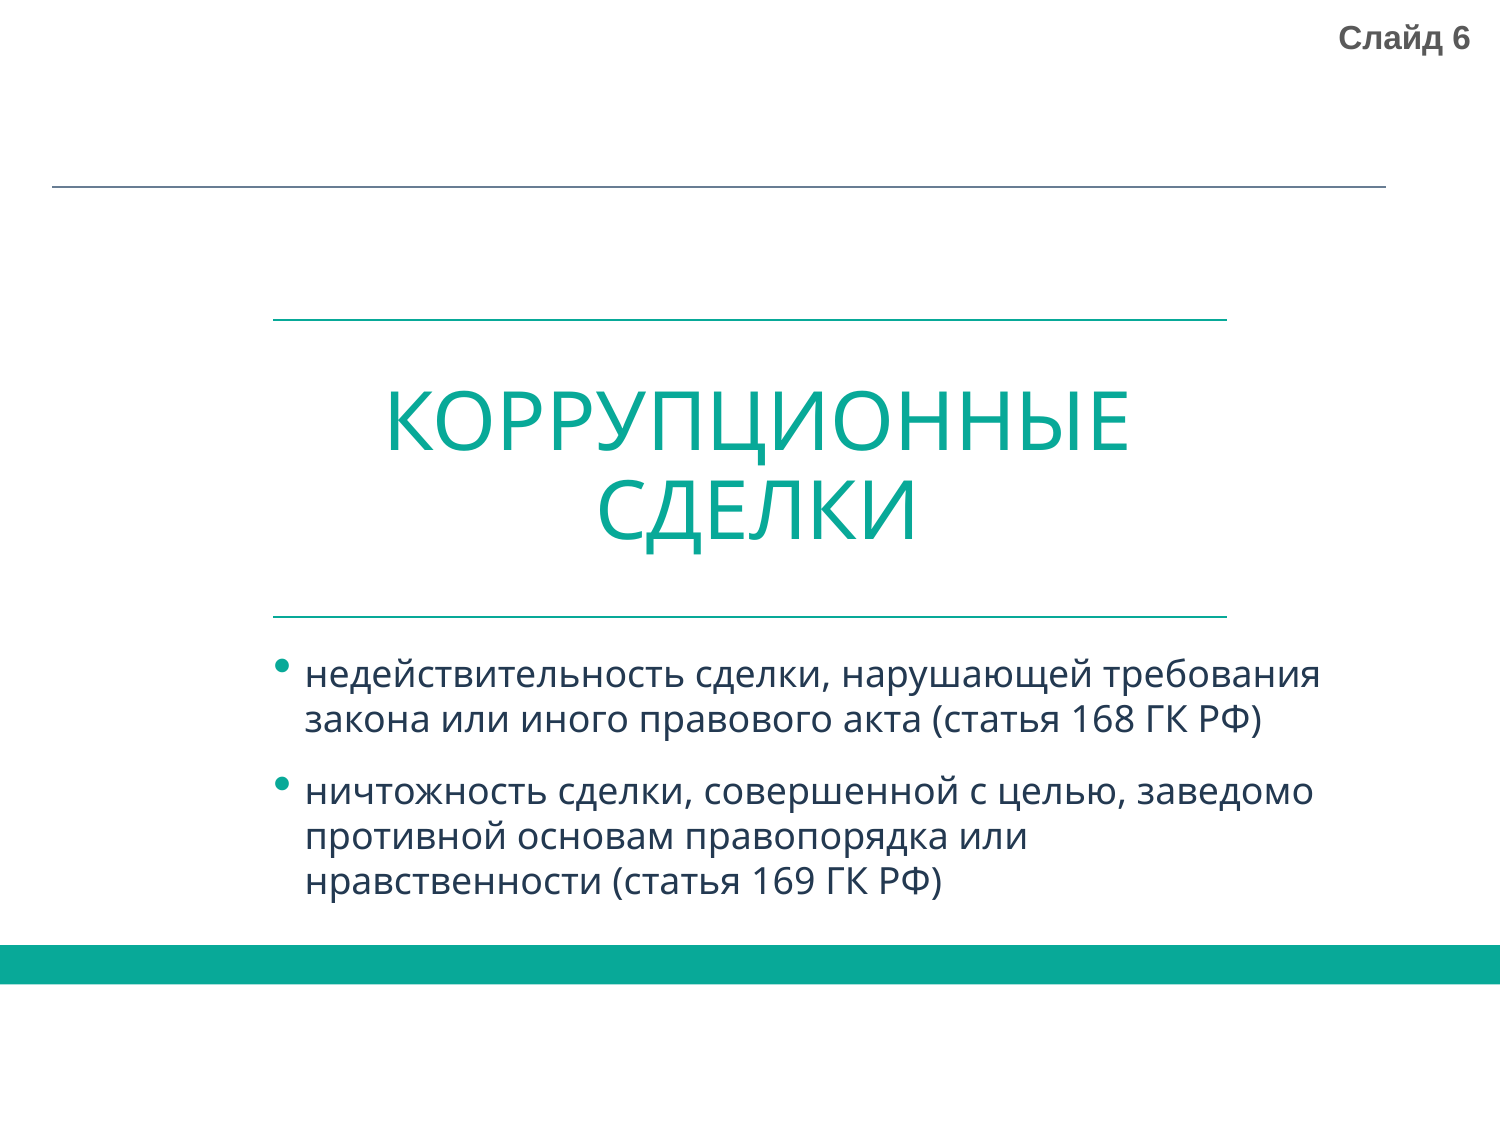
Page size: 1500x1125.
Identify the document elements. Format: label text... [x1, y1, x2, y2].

text_box коррупционные сделки [245, 319, 1271, 617]
text_box Слайд 6 [1288, 9, 1486, 64]
text_box недействительность сделки, нарушающей требования закона или иного правового акта (статья 168 ГК РФ) ничтожность сделки, совершенной с целью, заведомо противной основам правопорядка или нравственности (статья 169 ГК РФ) [273, 562, 1329, 903]
